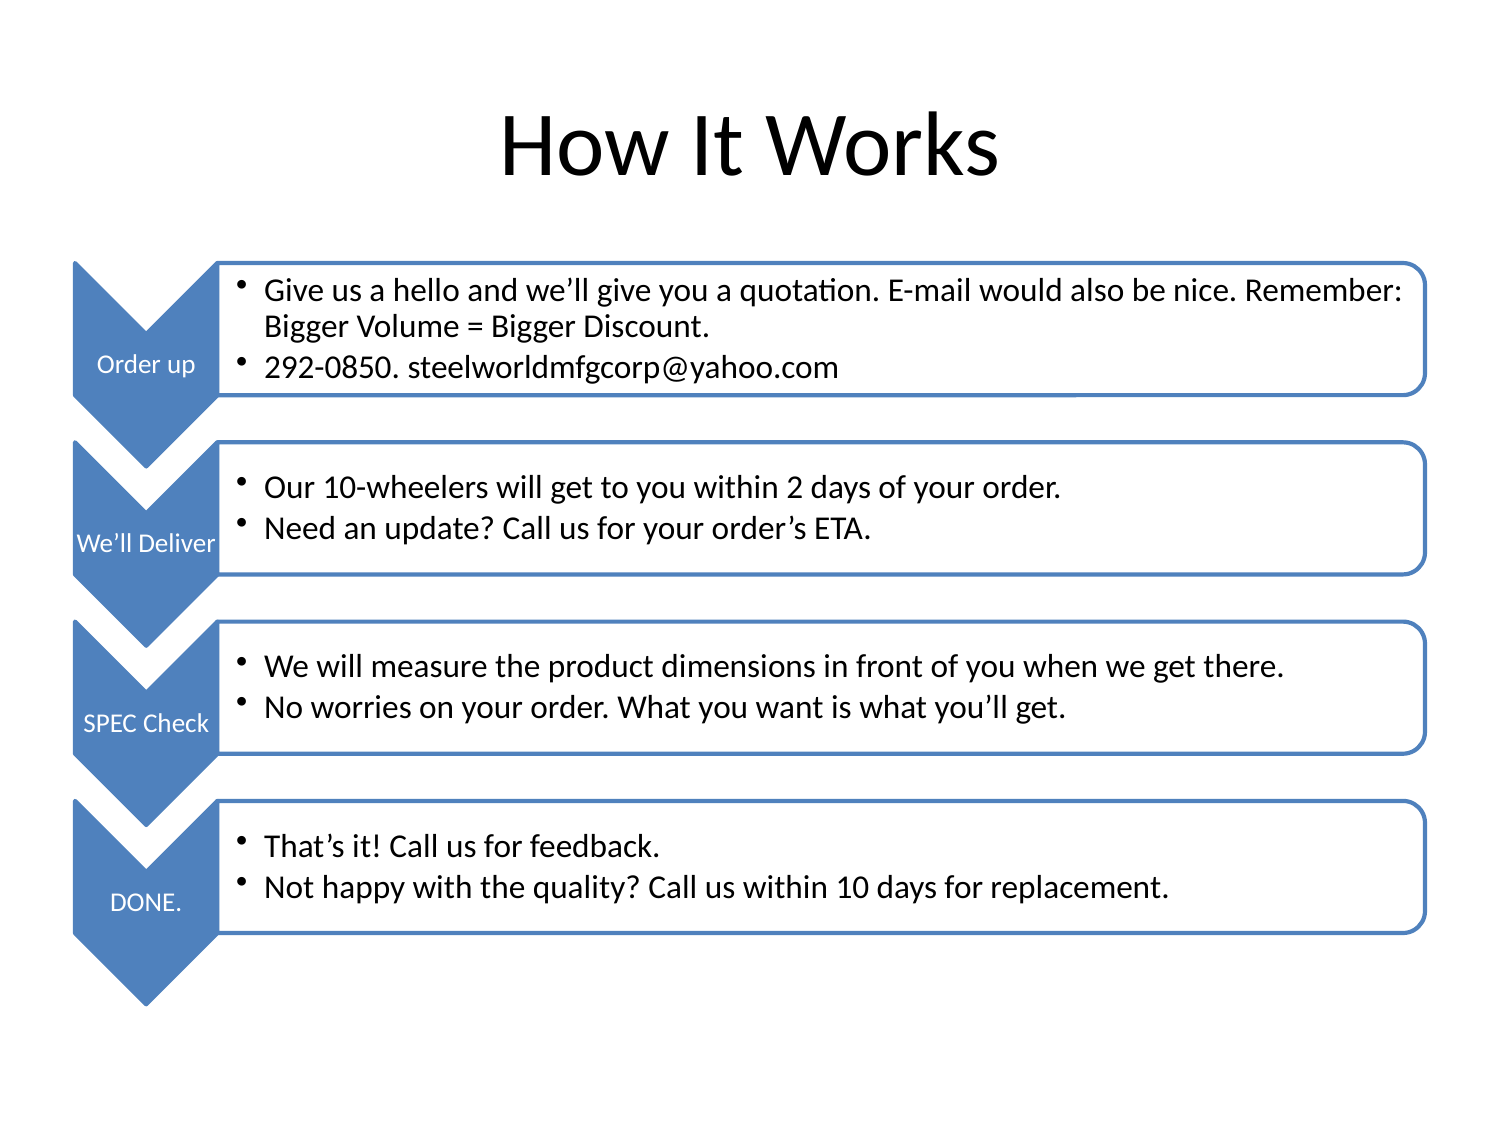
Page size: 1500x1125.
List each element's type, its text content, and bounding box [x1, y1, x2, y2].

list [74, 262, 1426, 1006]
title How It Works [75, 45, 1425, 233]
